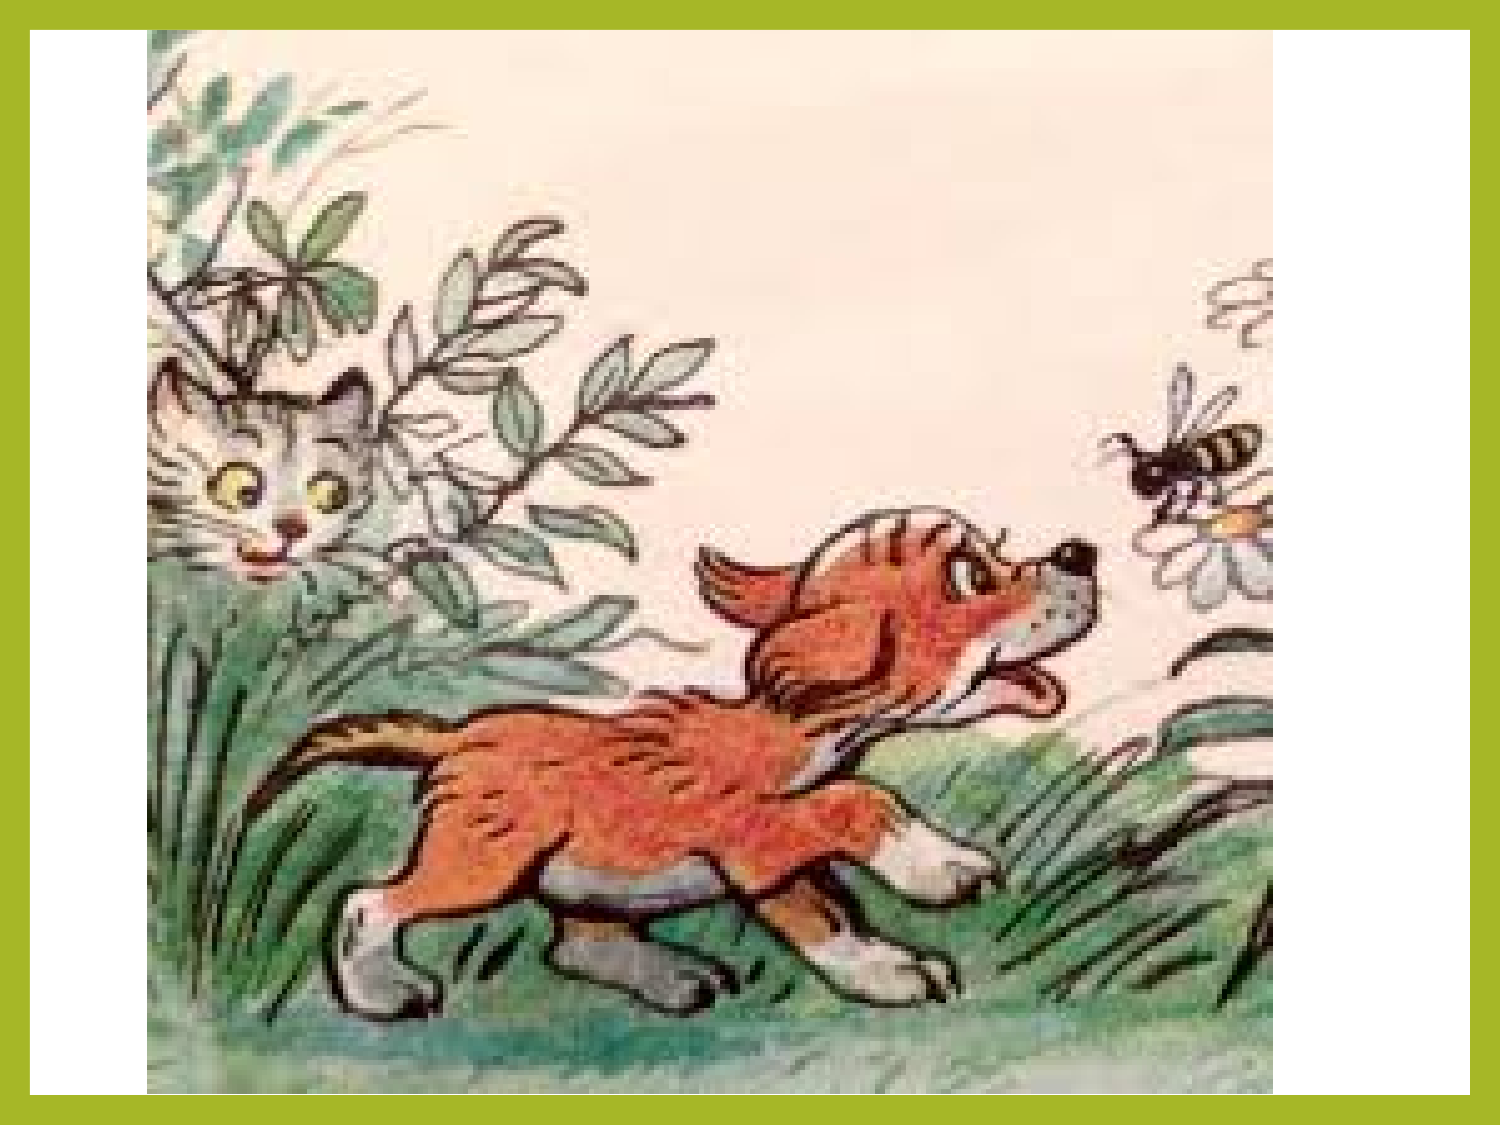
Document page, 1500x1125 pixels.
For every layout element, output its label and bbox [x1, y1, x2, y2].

picture [147, 30, 1273, 1095]
